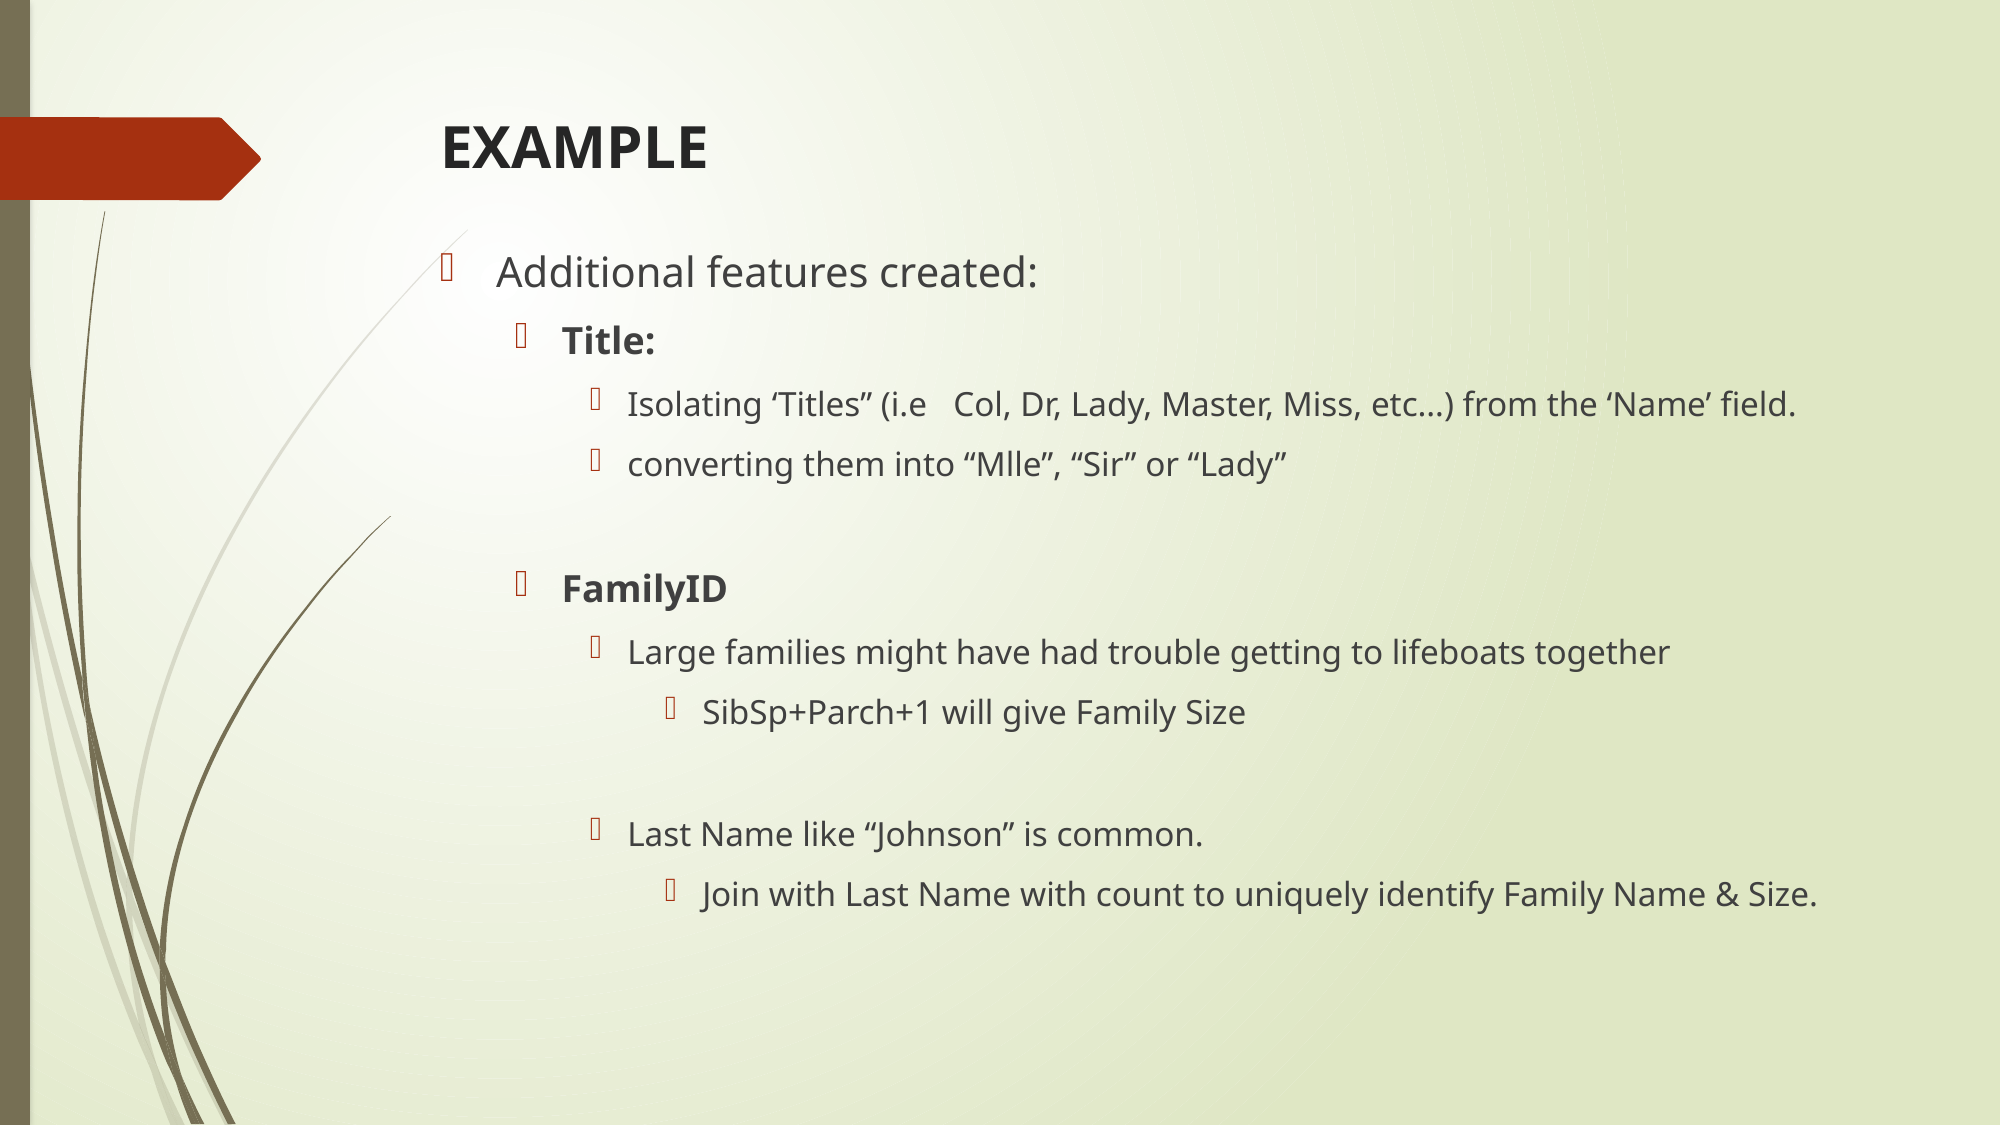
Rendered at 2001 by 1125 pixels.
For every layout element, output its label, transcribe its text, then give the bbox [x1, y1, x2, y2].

list Additional features created: Title: Isolating ‘Titles” (i.e Col, Dr, Lady, Master, Miss, etc…) from the ‘Name’ field. converting them into “Mlle”, “Sir” or “Lady” FamilyID Large families might have had trouble getting to lifeboats together SibSp+Parch+1 will give Family Size Last Name like “Johnson” is common. Join with Last Name with count to uniquely identify Family Name & Size. [424, 238, 1888, 970]
title EXAMPLE [425, 102, 1888, 226]
